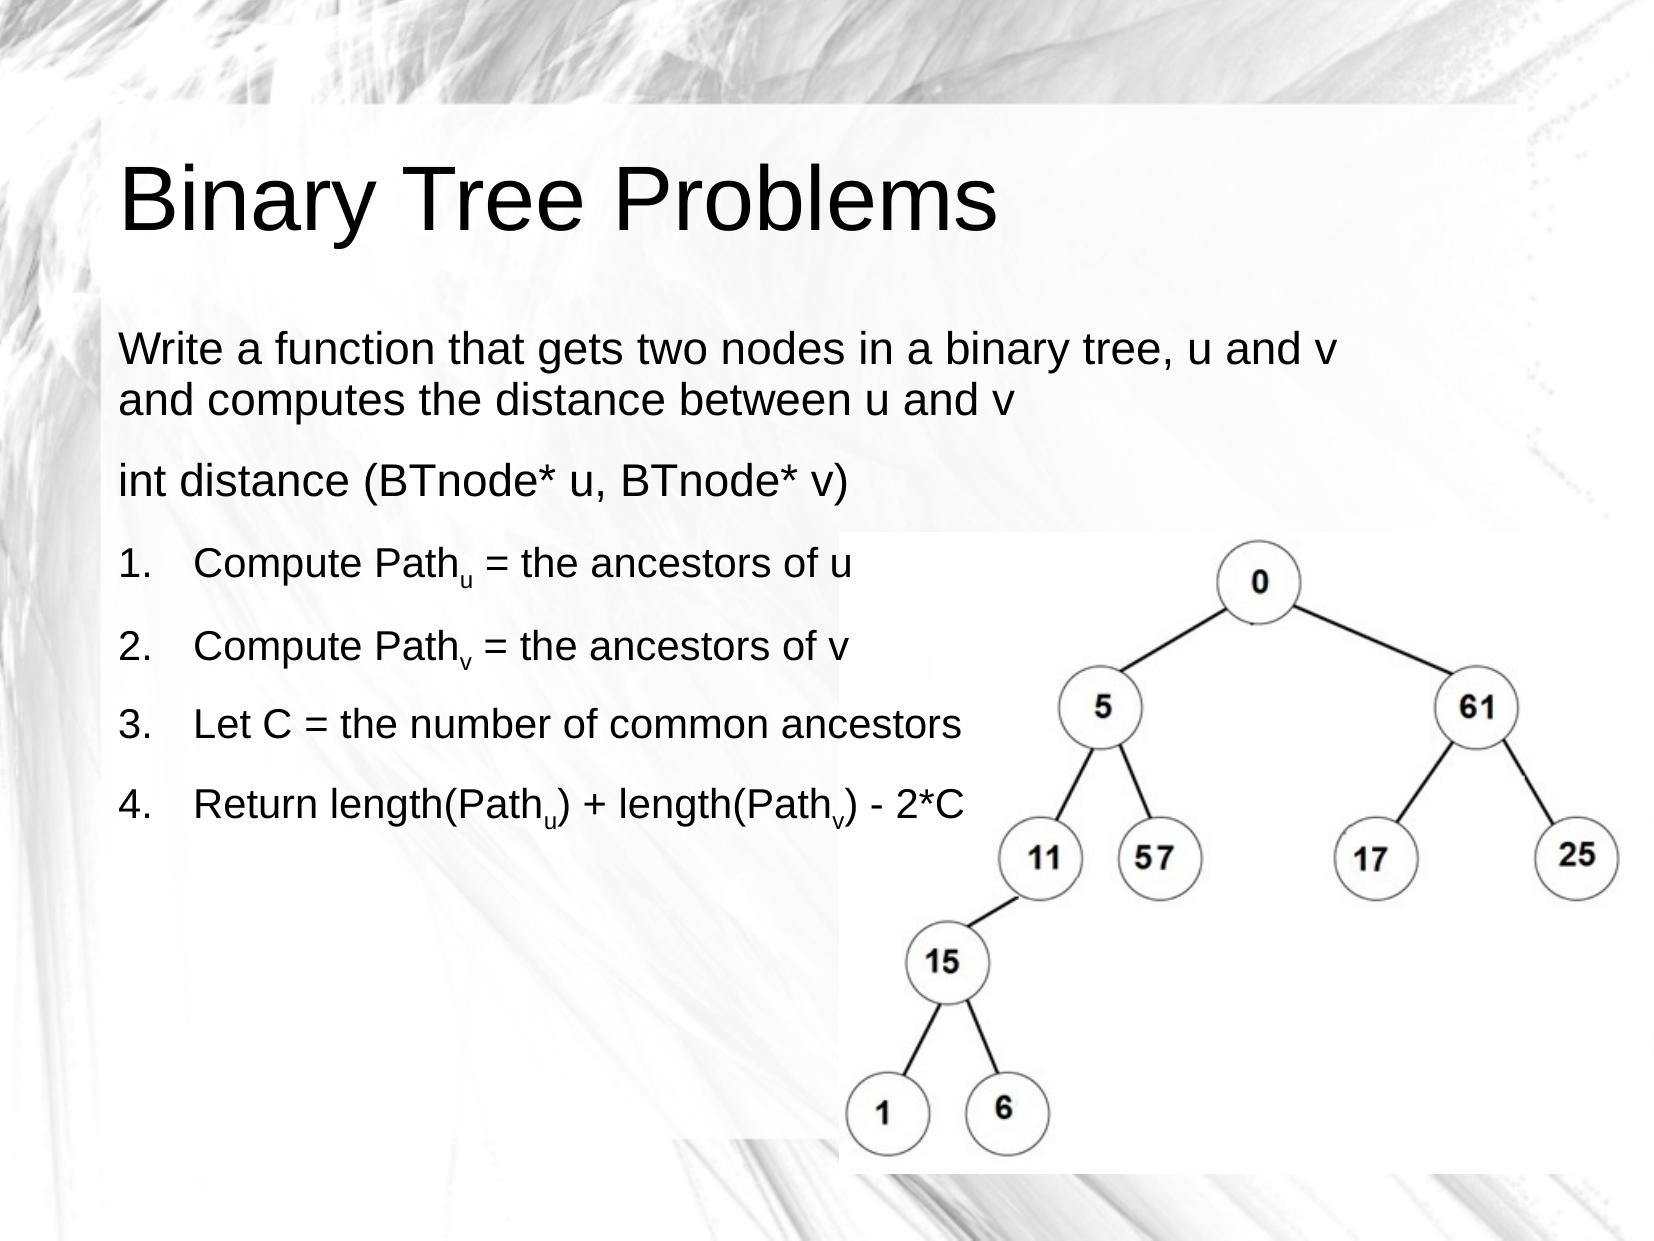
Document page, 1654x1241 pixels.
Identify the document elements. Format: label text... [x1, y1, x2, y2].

list Write a function that gets two nodes in a binary tree, u and v and computes the distance between u and v int distance (BTnode* u, BTnode* v) Compute Pathu = the ancestors of u Compute Pathv = the ancestors of v Let C = the number of common ancestors Return length(Pathu) + length(Pathv) - 2*C [118, 319, 1571, 1109]
picture [0, 0, 1654, 1241]
title Binary Tree Problems [118, 93, 1506, 299]
